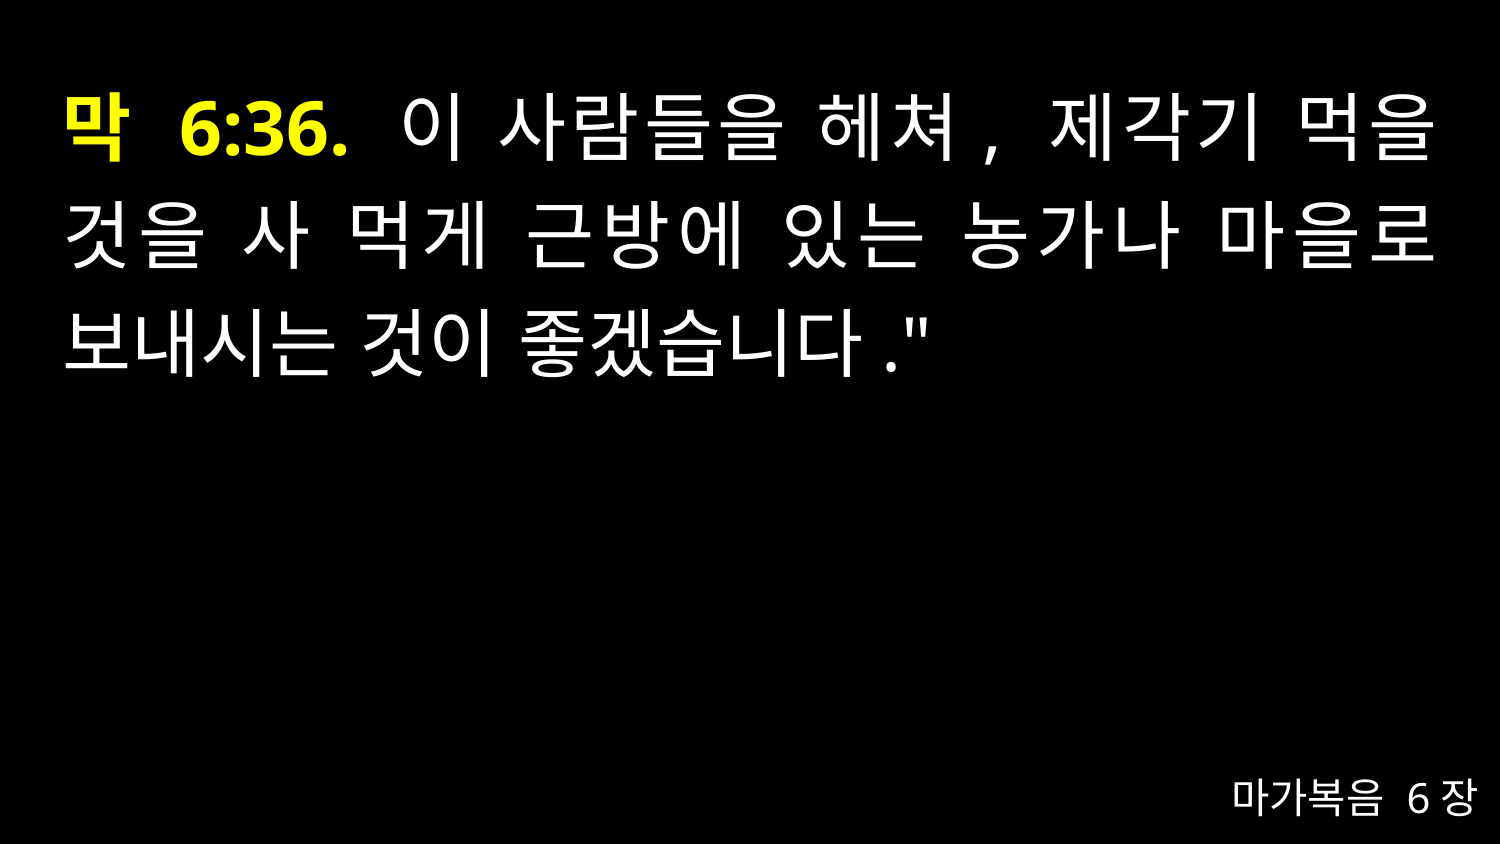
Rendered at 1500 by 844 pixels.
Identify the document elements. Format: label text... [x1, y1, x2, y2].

title 막 6:36. 이 사람들을 헤쳐, 제각기 먹을 것을 사 먹게 근방에 있는 농가나 마을로 보내시는 것이 좋겠습니다." [0, 0, 1500, 844]
subtitle 마가복음 6장 [916, 770, 1500, 844]
